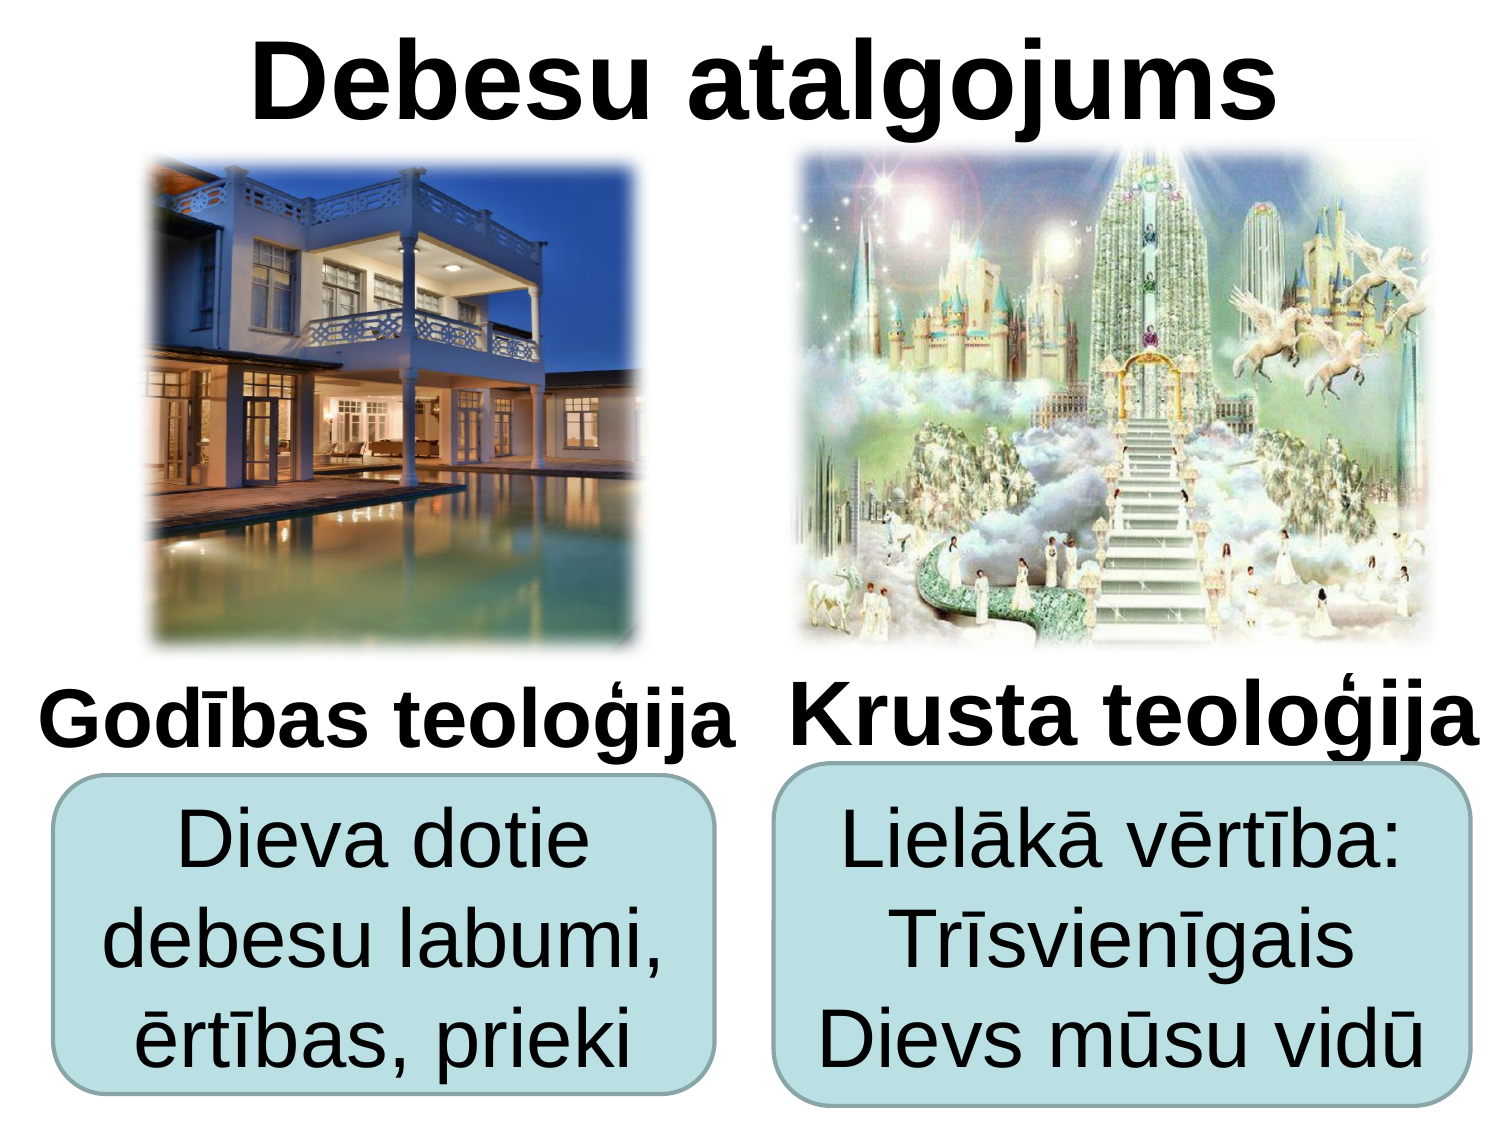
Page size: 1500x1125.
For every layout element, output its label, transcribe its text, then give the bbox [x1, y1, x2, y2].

text_box Godības teoloģija [0, 656, 767, 746]
picture [135, 148, 651, 663]
text_box Dieva dotie debesu labumi, ērtības, prieki [50, 773, 717, 1097]
text_box Lielākā vērtība: Trīsvienīgais Dievs mūsu vidū [771, 761, 1473, 1108]
text_box Debesu atalgojums [29, 0, 1500, 176]
picture [785, 136, 1439, 655]
text_box Krusta teoloģija [767, 646, 1500, 835]
